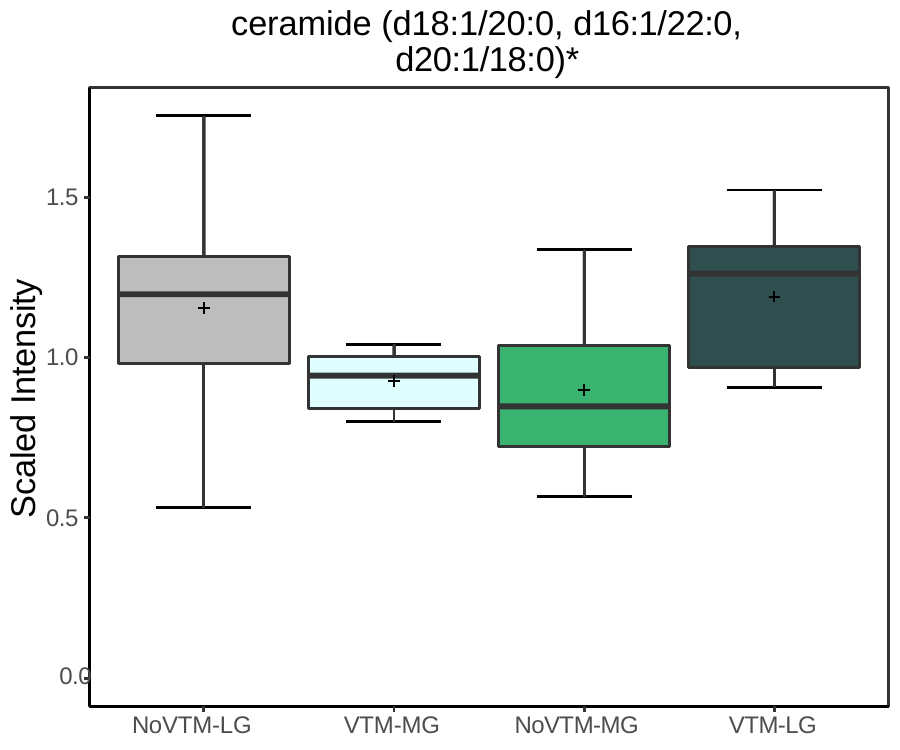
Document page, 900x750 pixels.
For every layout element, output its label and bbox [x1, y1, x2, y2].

text_box [44, 179, 82, 211]
footer [57, 661, 95, 750]
text_box [1, 274, 82, 531]
text_box [83, 86, 891, 738]
title [130, 0, 770, 86]
slide_number [130, 713, 257, 750]
